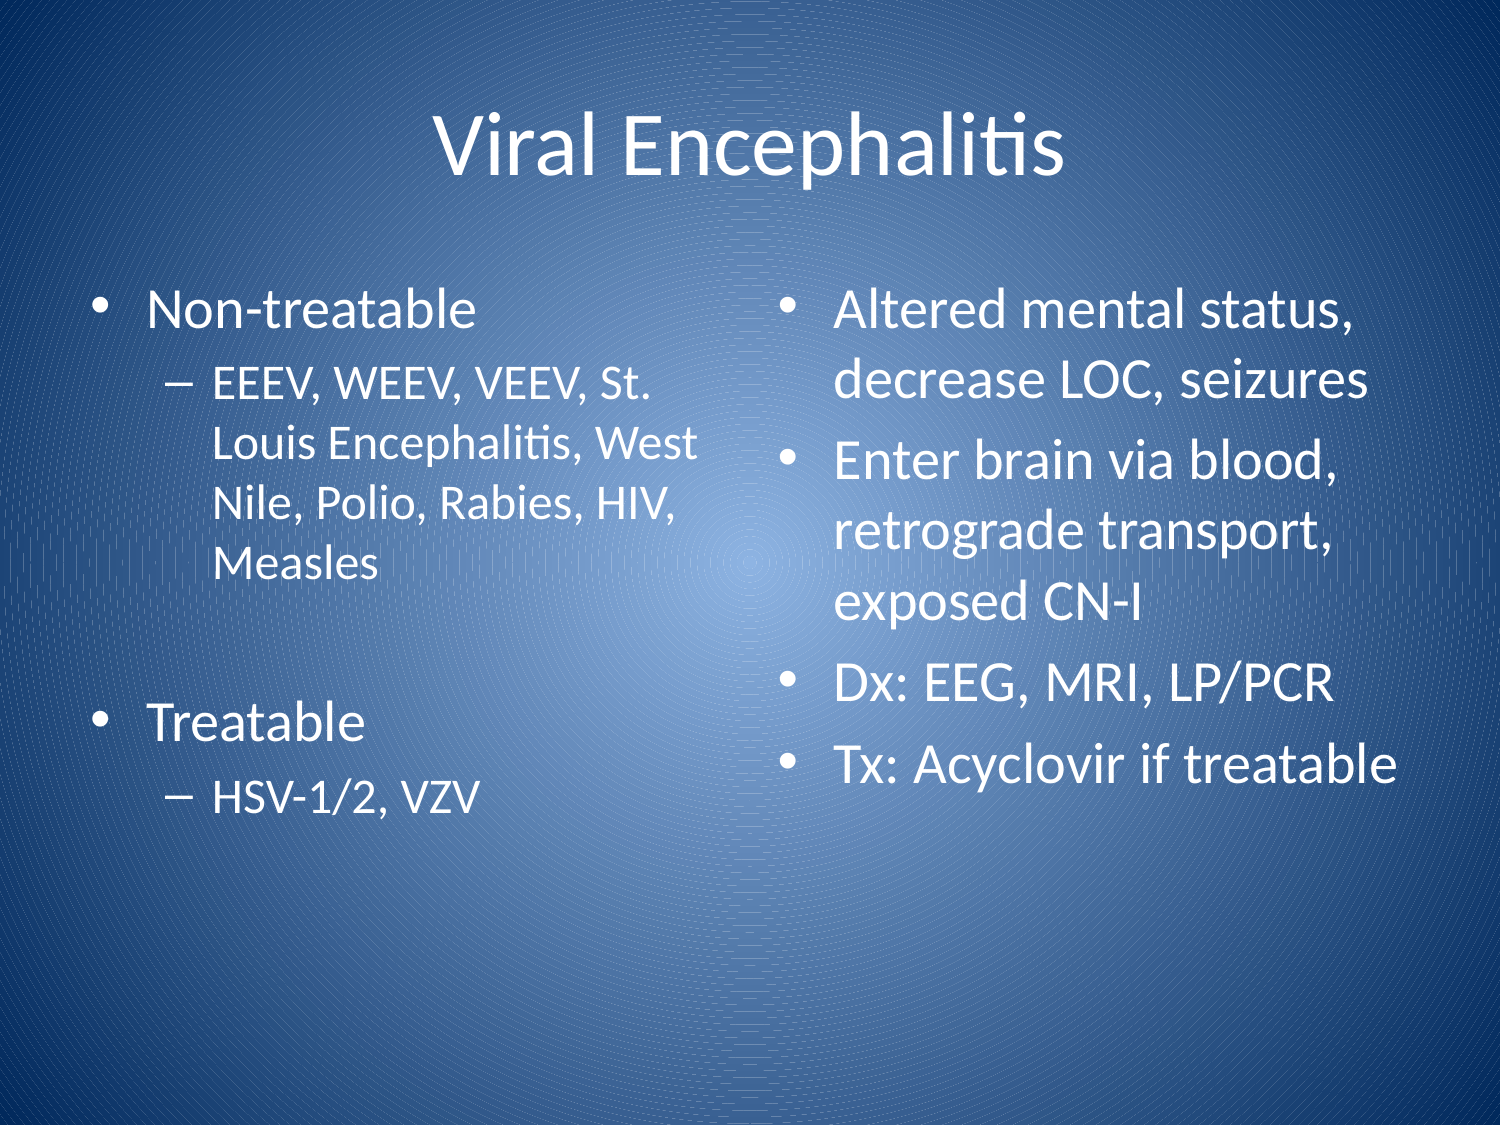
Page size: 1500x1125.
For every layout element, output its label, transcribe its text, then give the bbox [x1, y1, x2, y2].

title Viral Encephalitis [75, 45, 1425, 233]
list Altered mental status, decrease LOC, seizures Enter brain via blood, retrograde transport, exposed CN-I Dx: EEG, MRI, LP/PCR Tx: Acyclovir if treatable [762, 262, 1425, 1005]
list Non-treatable EEEV, WEEV, VEEV, St. Louis Encephalitis, West Nile, Polio, Rabies, HIV, Measles Treatable HSV-1/2, VZV [75, 262, 738, 1005]
